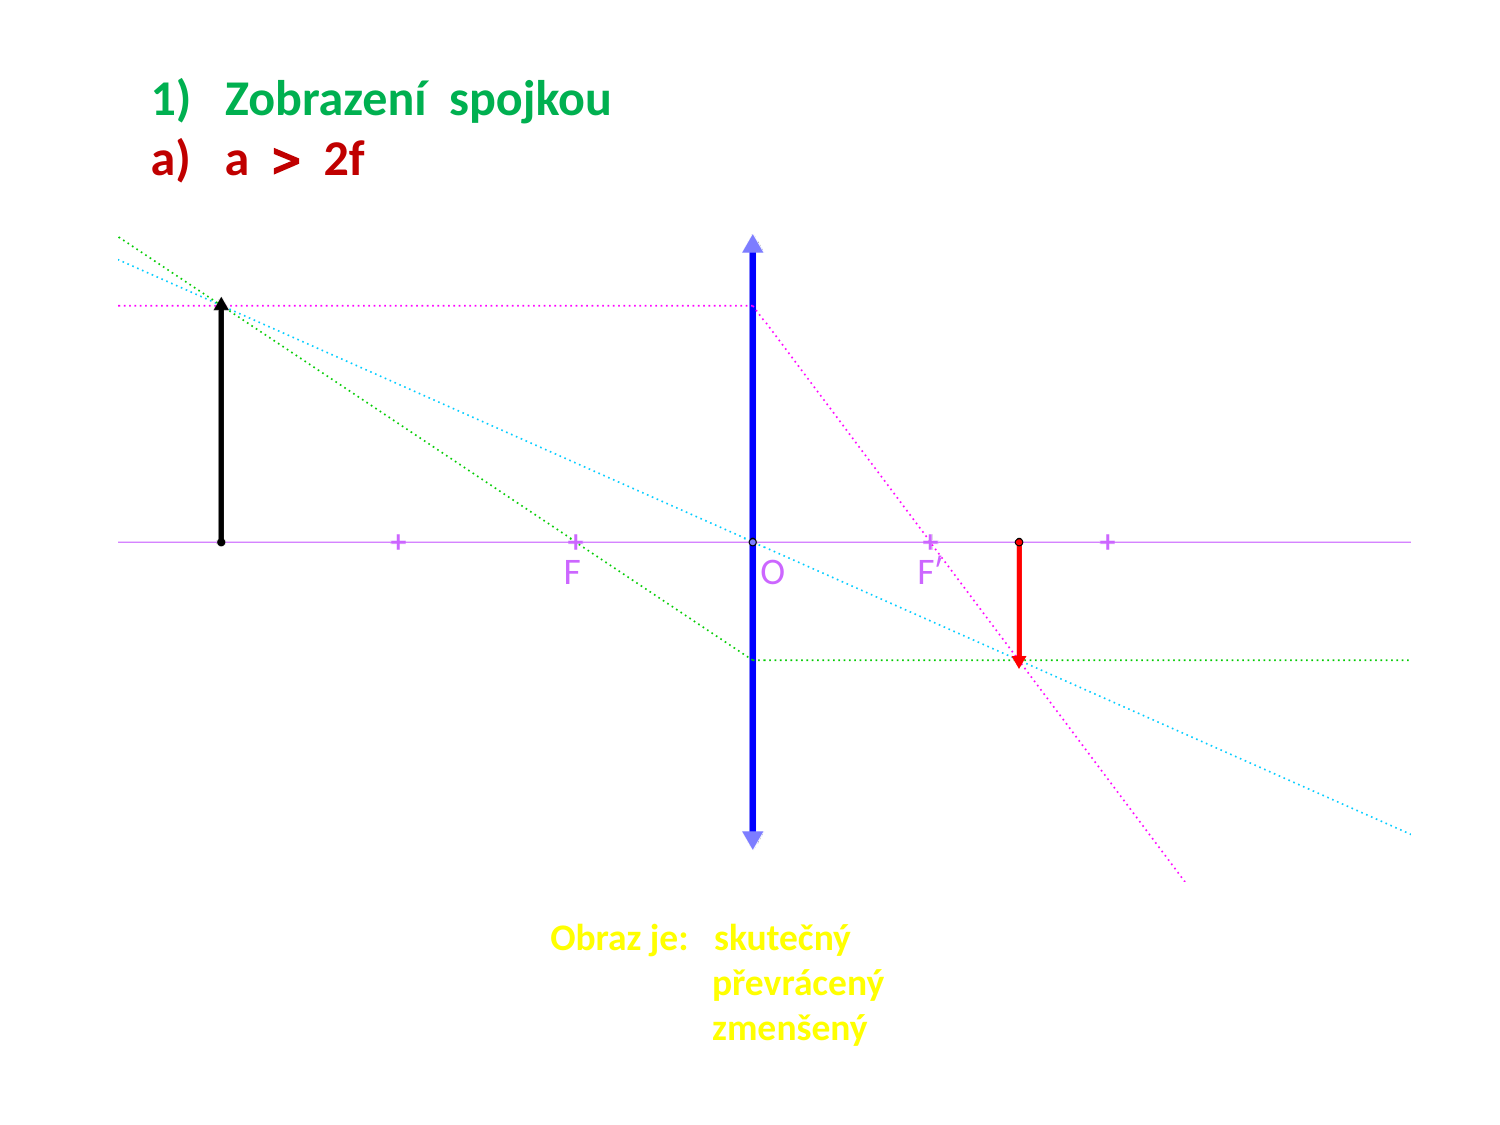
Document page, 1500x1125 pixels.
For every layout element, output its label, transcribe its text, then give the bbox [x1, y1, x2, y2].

text_box Obraz je: skutečný převrácený zmenšený [535, 905, 914, 1055]
text_box 1) Zobrazení spojkou a) a  2f [135, 58, 680, 191]
picture [117, 194, 1411, 883]
